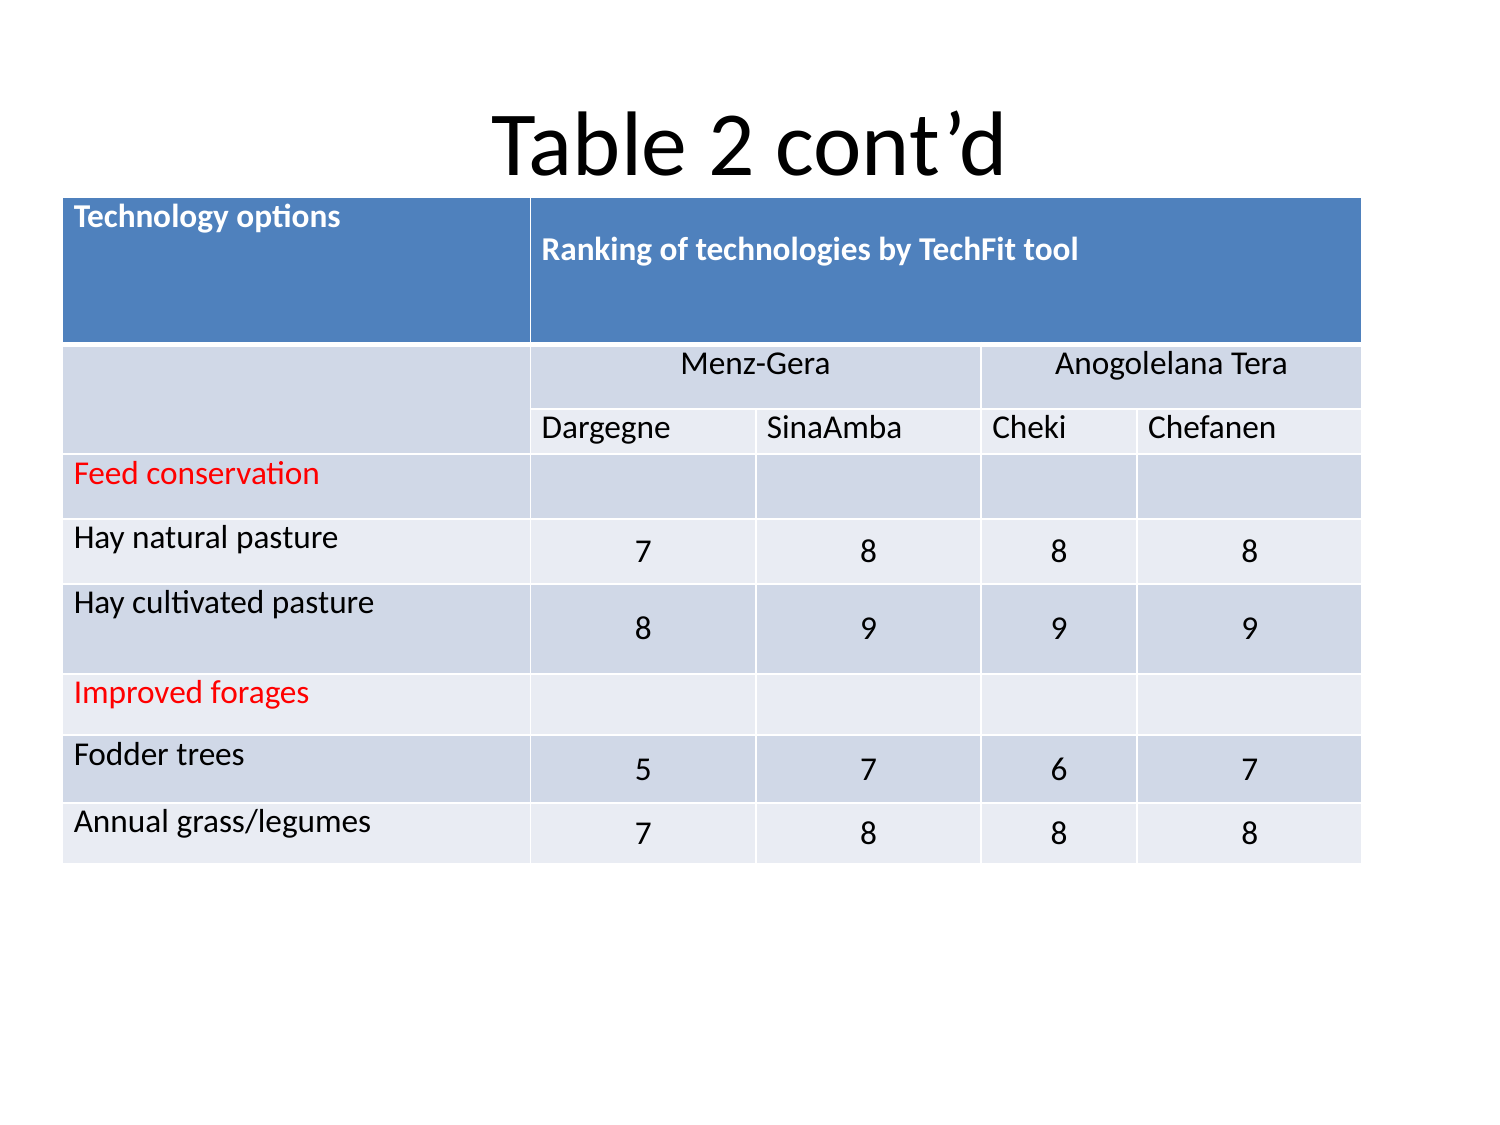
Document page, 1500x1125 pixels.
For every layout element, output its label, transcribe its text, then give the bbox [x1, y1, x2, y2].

table_cell 8 [1138, 804, 1361, 863]
table_header Technology options [63, 198, 530, 342]
table_cell Feed conservation [63, 455, 530, 518]
table_cell Cheki [982, 410, 1136, 453]
table_cell 8 [982, 804, 1136, 863]
table_cell [63, 347, 530, 453]
table_cell [1138, 455, 1361, 518]
table_cell Anogolelana Tera [982, 347, 1361, 408]
table_cell 7 [531, 520, 755, 583]
table_cell 7 [1138, 736, 1361, 802]
table_cell 8 [1138, 520, 1361, 583]
table_cell [757, 455, 980, 518]
table_cell [757, 675, 980, 734]
table_cell 8 [982, 520, 1136, 583]
table_cell Fodder trees [63, 736, 530, 802]
table_cell Hay cultivated pasture [63, 585, 530, 673]
title Table 2 cont’d [75, 45, 1425, 233]
table_cell 7 [757, 736, 980, 802]
table_cell Menz-Gera [531, 347, 980, 408]
table_cell 5 [531, 736, 755, 802]
table_cell 9 [757, 585, 980, 673]
table_cell Improved forages [63, 675, 530, 734]
table_cell Annual grass/legumes [63, 804, 530, 863]
table_cell [982, 455, 1136, 518]
table_cell [1138, 675, 1361, 734]
table_cell [531, 455, 755, 518]
table_cell SinaAmba [757, 410, 980, 453]
table_header Ranking of technologies by TechFit tool [531, 198, 1361, 342]
table_cell 6 [982, 736, 1136, 802]
table_cell 7 [531, 804, 755, 863]
table_cell [531, 675, 755, 734]
table_cell 9 [1138, 585, 1361, 673]
table_cell Hay natural pasture [63, 520, 530, 583]
table_cell 8 [757, 804, 980, 863]
table_cell [982, 675, 1136, 734]
table_cell 9 [982, 585, 1136, 673]
table_cell Chefanen [1138, 410, 1361, 453]
table_cell 8 [757, 520, 980, 583]
table_cell Dargegne [531, 410, 755, 453]
table_cell 8 [531, 585, 755, 673]
